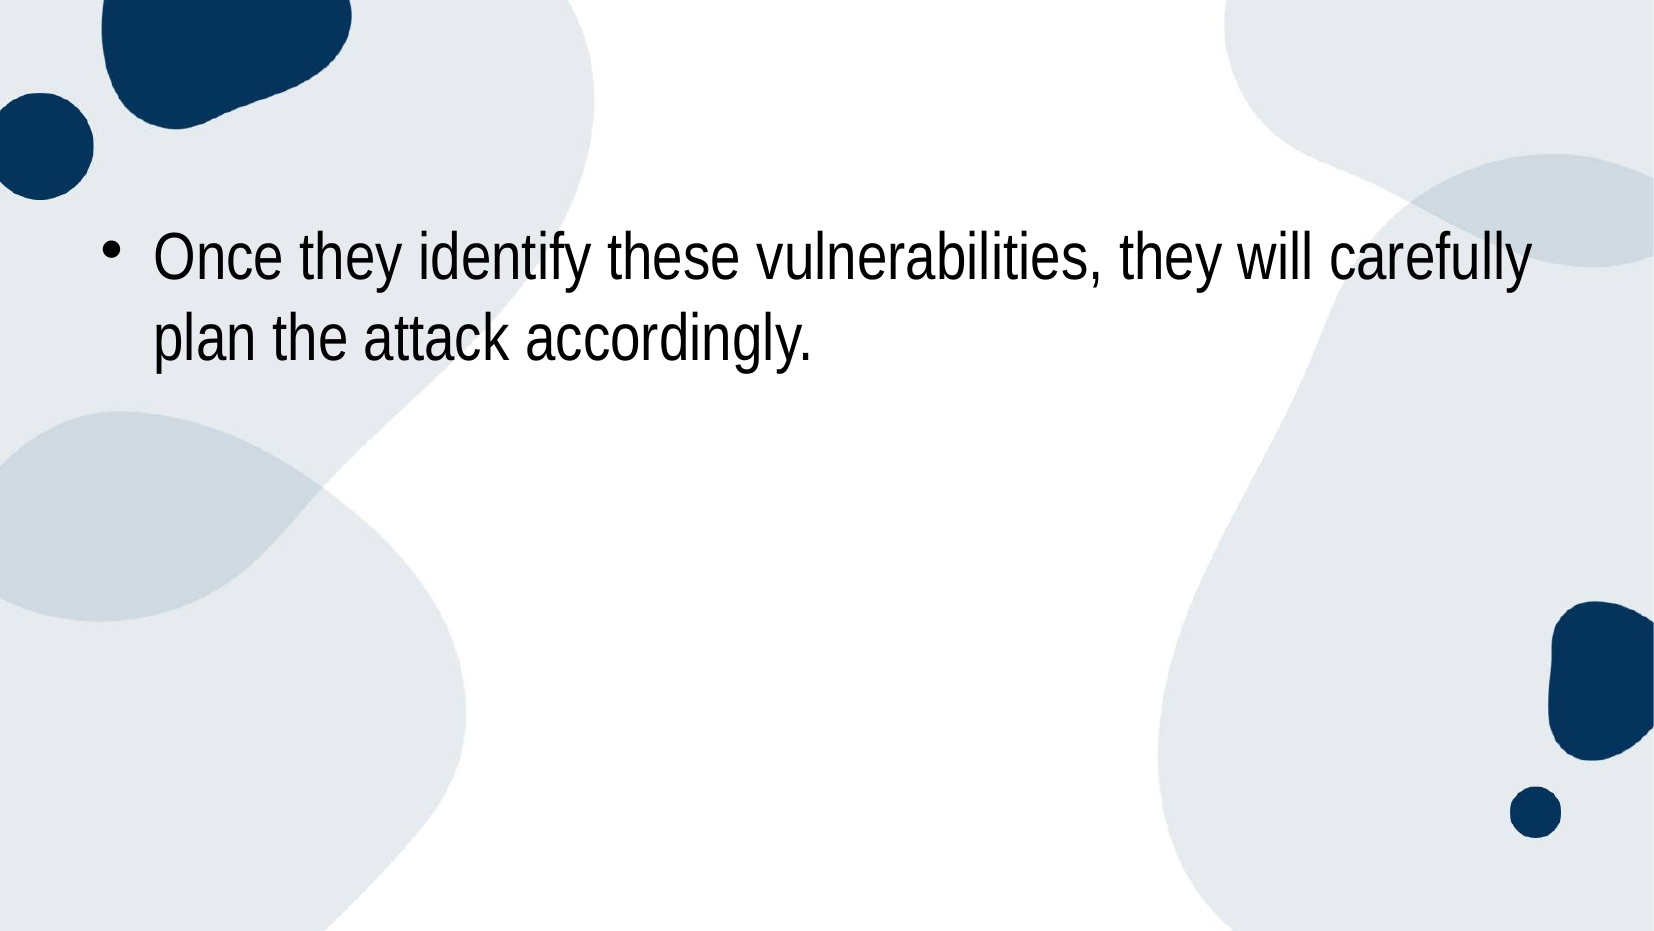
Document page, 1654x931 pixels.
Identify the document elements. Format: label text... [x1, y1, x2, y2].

list Once they identify these vulnerabilities, they will carefully plan the attack accordingly. [82, 213, 1571, 717]
picture [0, 0, 1654, 931]
